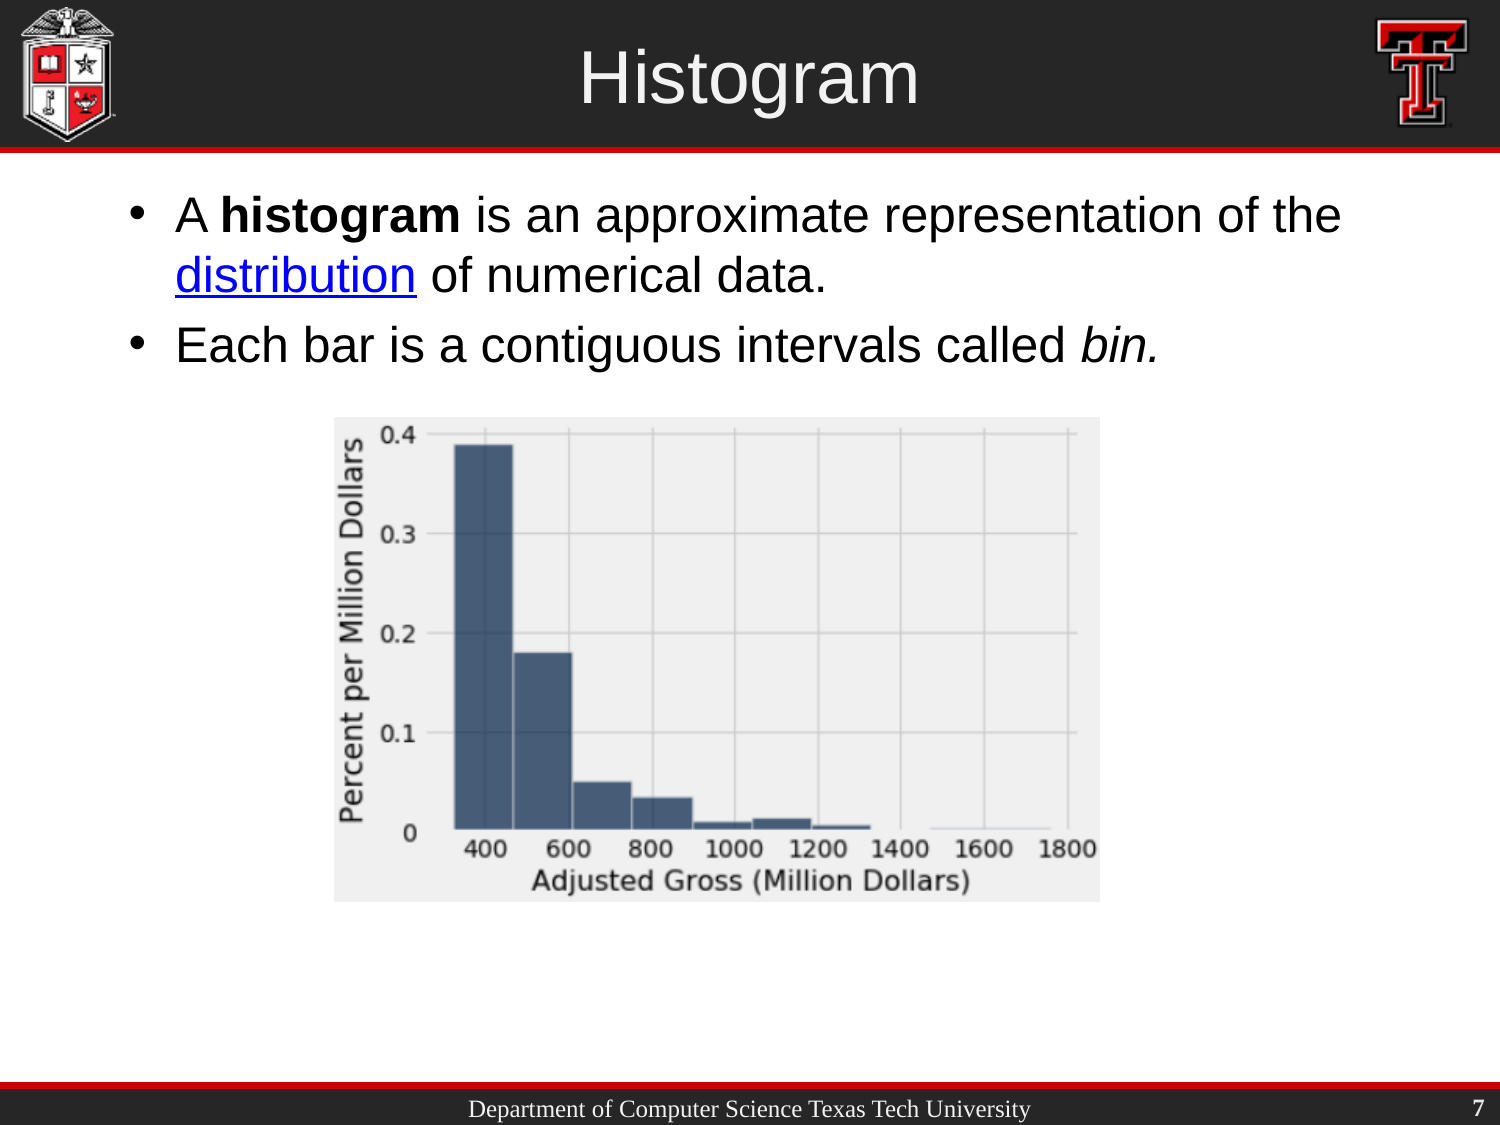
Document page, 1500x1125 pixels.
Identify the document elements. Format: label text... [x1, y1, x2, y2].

title Histogram [151, 6, 1349, 141]
list A histogram is an approximate representation of the distribution of numerical data. Each bar is a contiguous intervals called bin. [113, 174, 1431, 1075]
picture [333, 417, 1101, 903]
slide_number 7 [1392, 1086, 1500, 1125]
picture [21, 7, 116, 142]
picture [1373, 14, 1472, 128]
